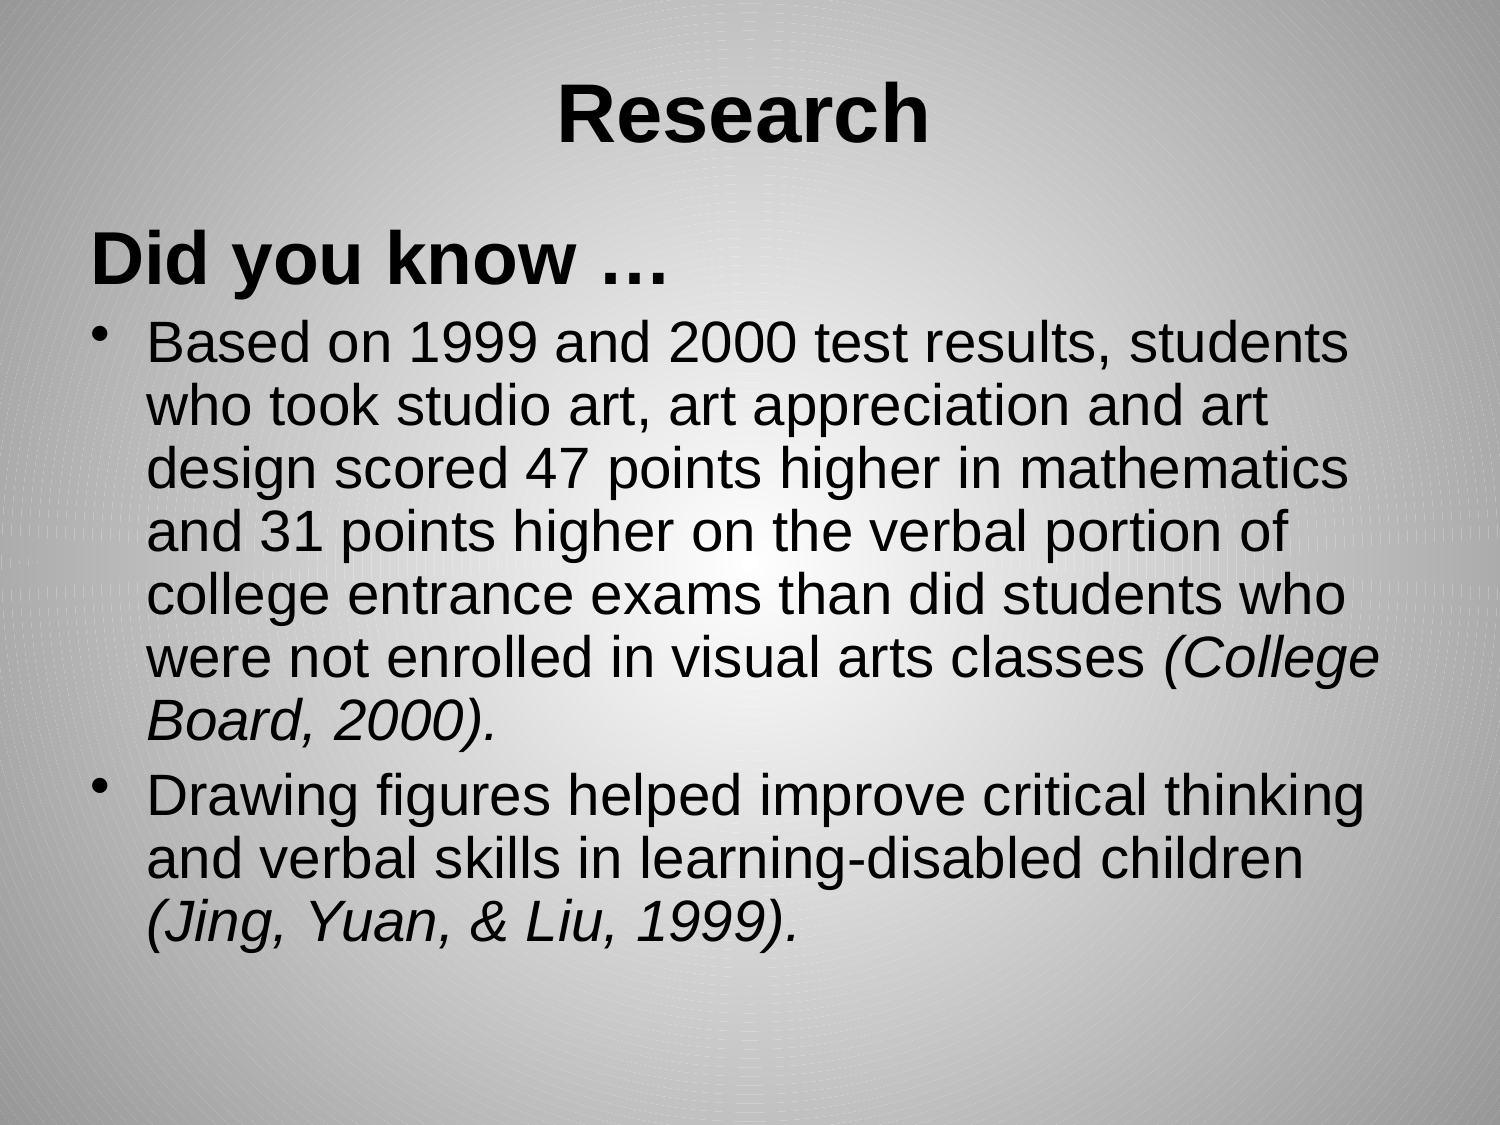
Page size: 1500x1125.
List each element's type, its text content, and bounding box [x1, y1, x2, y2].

title Research [74, 67, 1413, 151]
list Did you know … Based on 1999 and 2000 test results, students who took studio art, art appreciation and art design scored 47 points higher in mathematics and 31 points higher on the verbal portion of college entrance exams than did students who were not enrolled in visual arts classes (College Board, 2000). Drawing figures helped improve critical thinking and verbal skills in learning-disabled children (Jing, Yuan, & Liu, 1999). [74, 212, 1426, 976]
